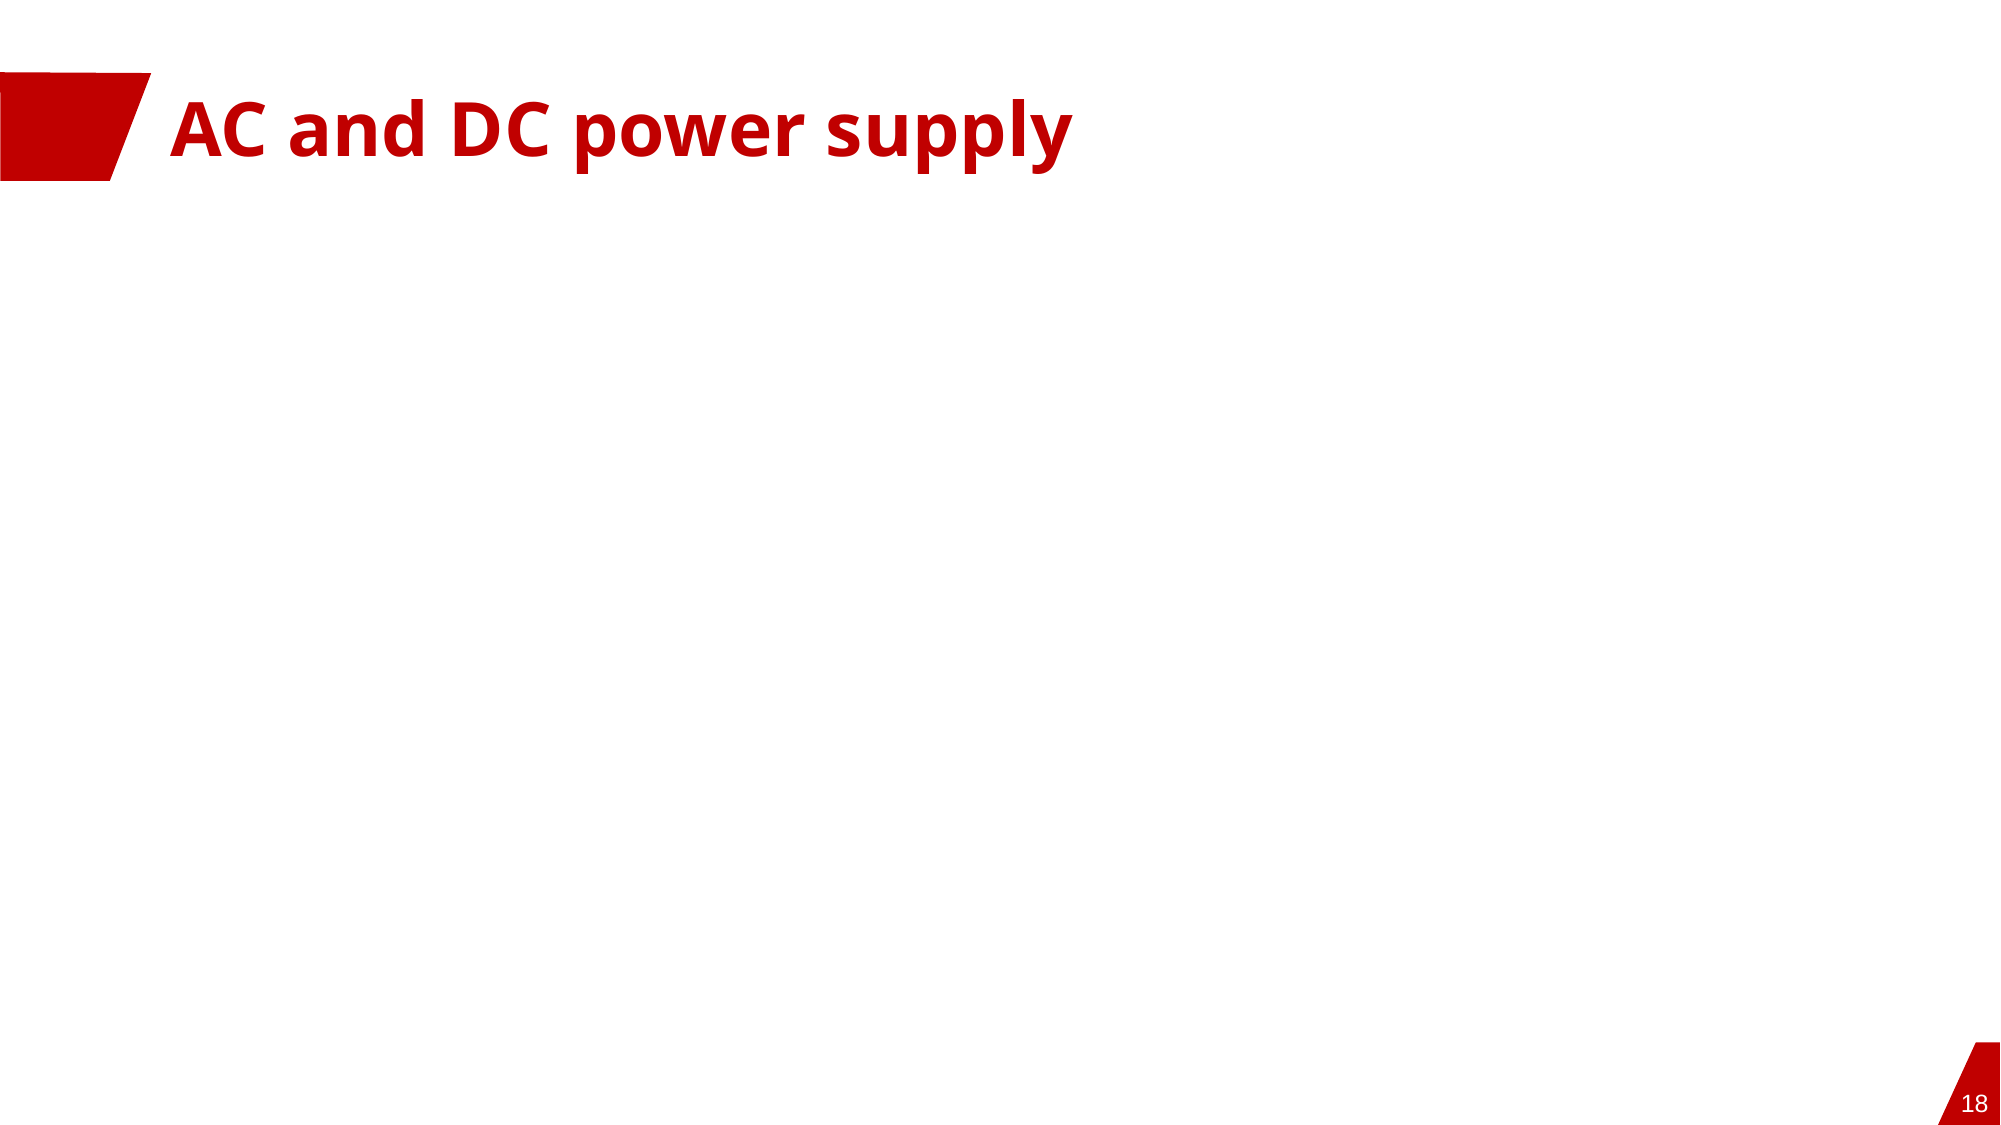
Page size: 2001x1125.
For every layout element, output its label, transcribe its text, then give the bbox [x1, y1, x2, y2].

slide_number 18 [1662, 1080, 2000, 1125]
title AC and DC power supply [158, 67, 1885, 198]
